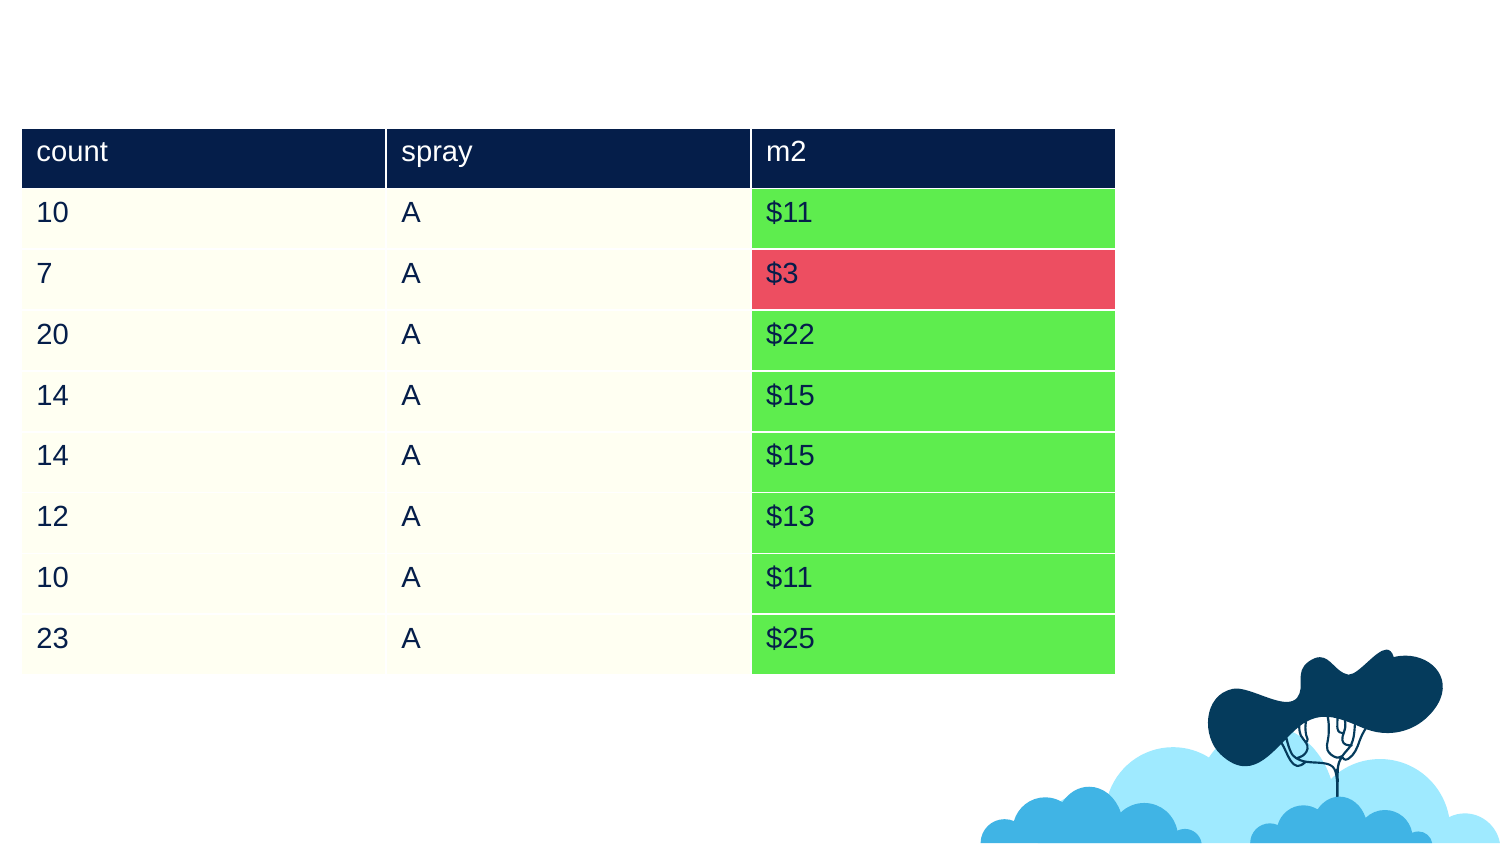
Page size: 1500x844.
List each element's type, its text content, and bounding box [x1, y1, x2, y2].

table_cell A [387, 311, 750, 370]
table_cell 20 [22, 311, 385, 370]
table_cell $15 [752, 372, 1115, 431]
table_cell $15 [752, 433, 1115, 492]
table_header count [22, 129, 385, 188]
table_cell 12 [22, 493, 385, 553]
table_cell $11 [752, 189, 1115, 248]
table_cell $25 [752, 615, 1115, 674]
table_cell A [387, 615, 750, 674]
table_cell $3 [752, 250, 1115, 309]
table_cell A [387, 250, 750, 309]
table_cell $22 [752, 311, 1115, 370]
table_cell $11 [752, 554, 1115, 613]
table_cell A [387, 433, 750, 492]
table_cell 10 [22, 554, 385, 613]
table_cell A [387, 554, 750, 613]
table_cell A [387, 189, 750, 248]
table_header spray [387, 129, 750, 188]
table_cell 14 [22, 372, 385, 431]
table_header m2 [752, 129, 1115, 188]
table_cell A [387, 372, 750, 431]
table_cell $13 [752, 493, 1115, 553]
table_cell 23 [22, 615, 385, 674]
table_cell A [387, 493, 750, 553]
table_cell 7 [22, 250, 385, 309]
table_cell 14 [22, 433, 385, 492]
table_cell 10 [22, 189, 385, 248]
